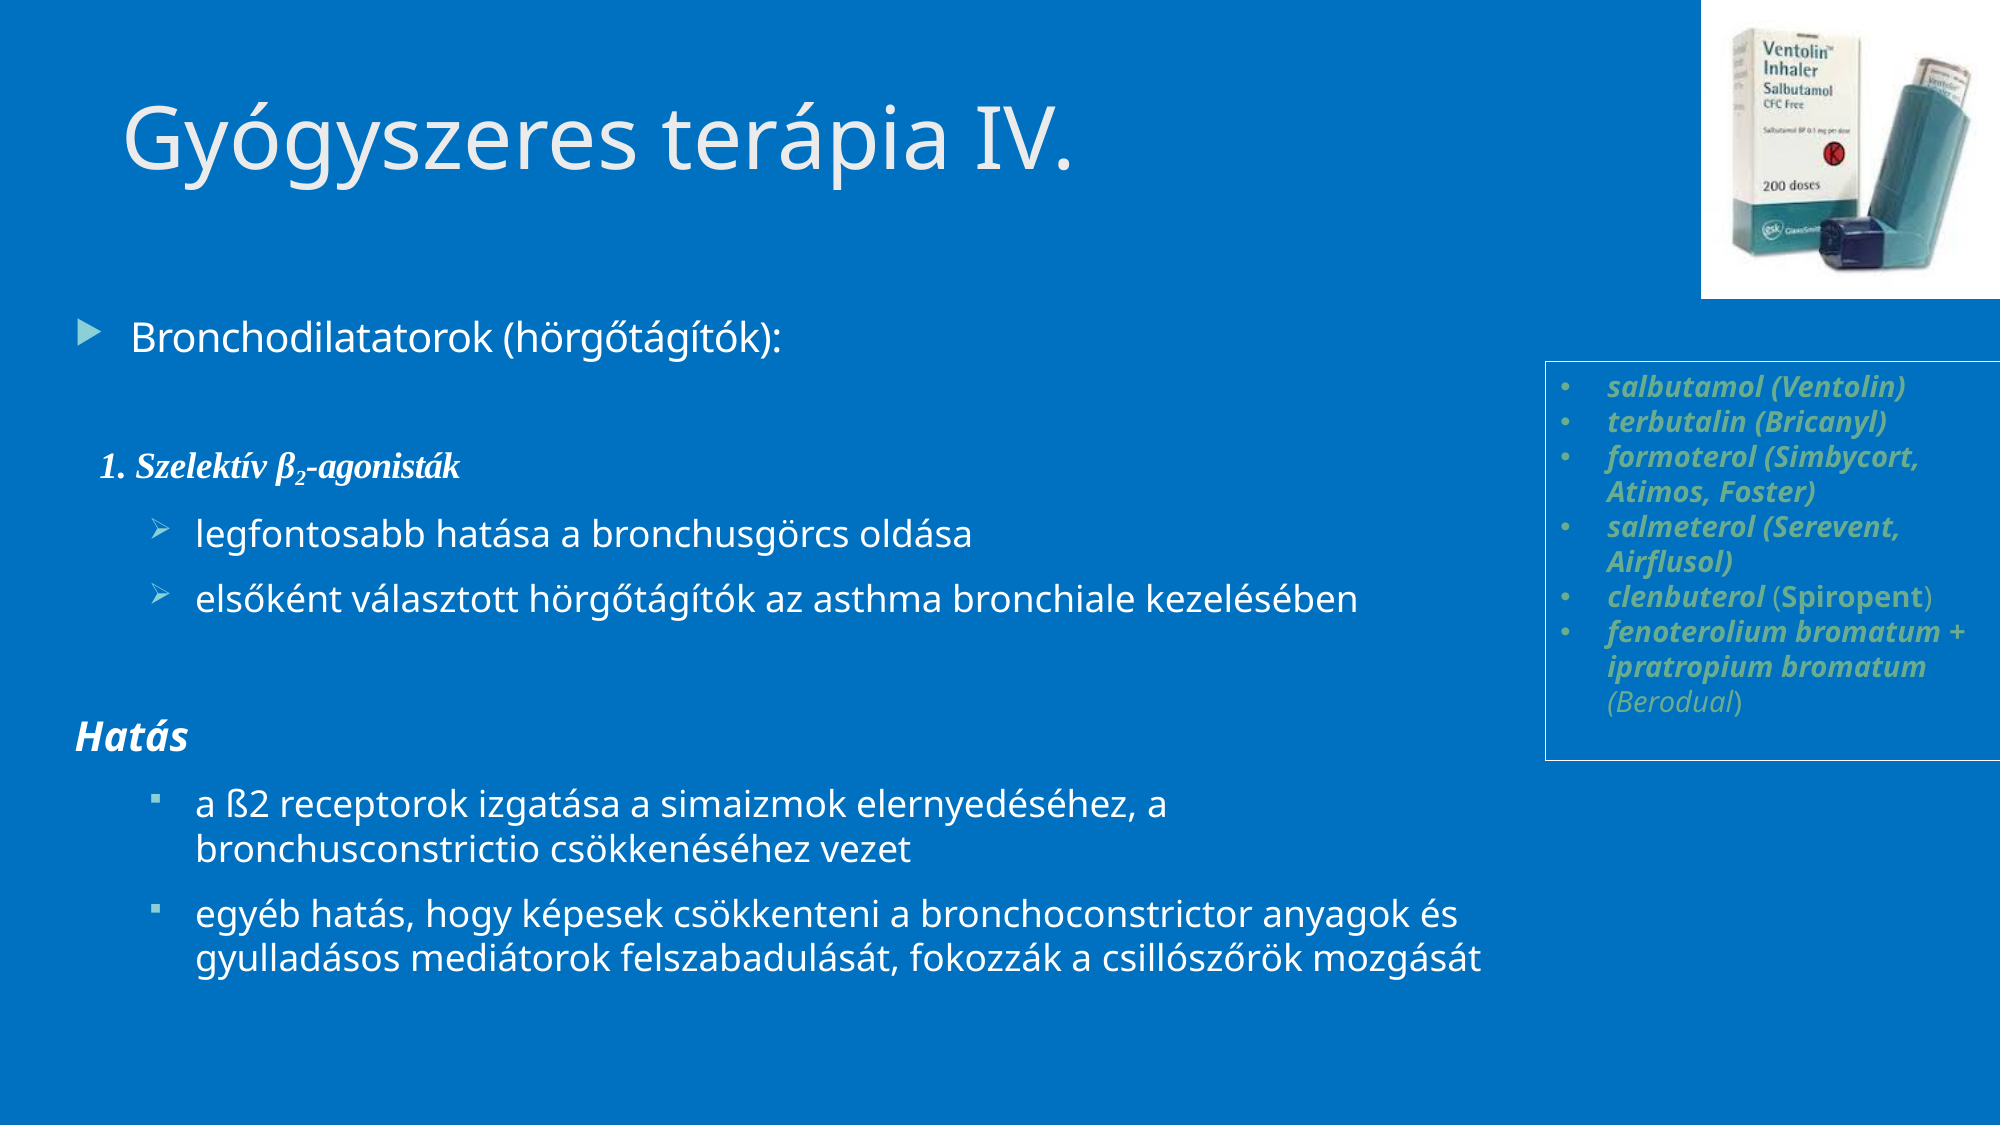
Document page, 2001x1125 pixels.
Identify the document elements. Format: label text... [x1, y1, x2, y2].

text_box salbutamol (Ventolin) terbutalin (Bricanyl) formoterol (Simbycort, Atimos, Foster) salmeterol (Serevent, Airflusol) clenbuterol (Spiropent) fenoterolium bromatum + ipratropium bromatum (Berodual) [1545, 361, 2000, 761]
picture [1700, 0, 2000, 300]
title Gyógyszeres terápia IV. [106, 74, 1649, 304]
list Bronchodilatatorok (hörgőtágítók): 1. Szelektív β2-agonisták legfontosabb hatása a bronchusgörcs oldása elsőként választott hörgőtágítók az asthma bronchiale kezelésében Hatás a ß2 receptorok izgatása a simaizmok elernyedéséhez, a bronchusconstrictio csökkenéséhez vezet egyéb hatás, hogy képesek csökkenteni a bronchoconstrictor anyagok és gyulladásos mediátorok felszabadulását, fokozzák a csillószőrök mozgását [59, 304, 1528, 993]
